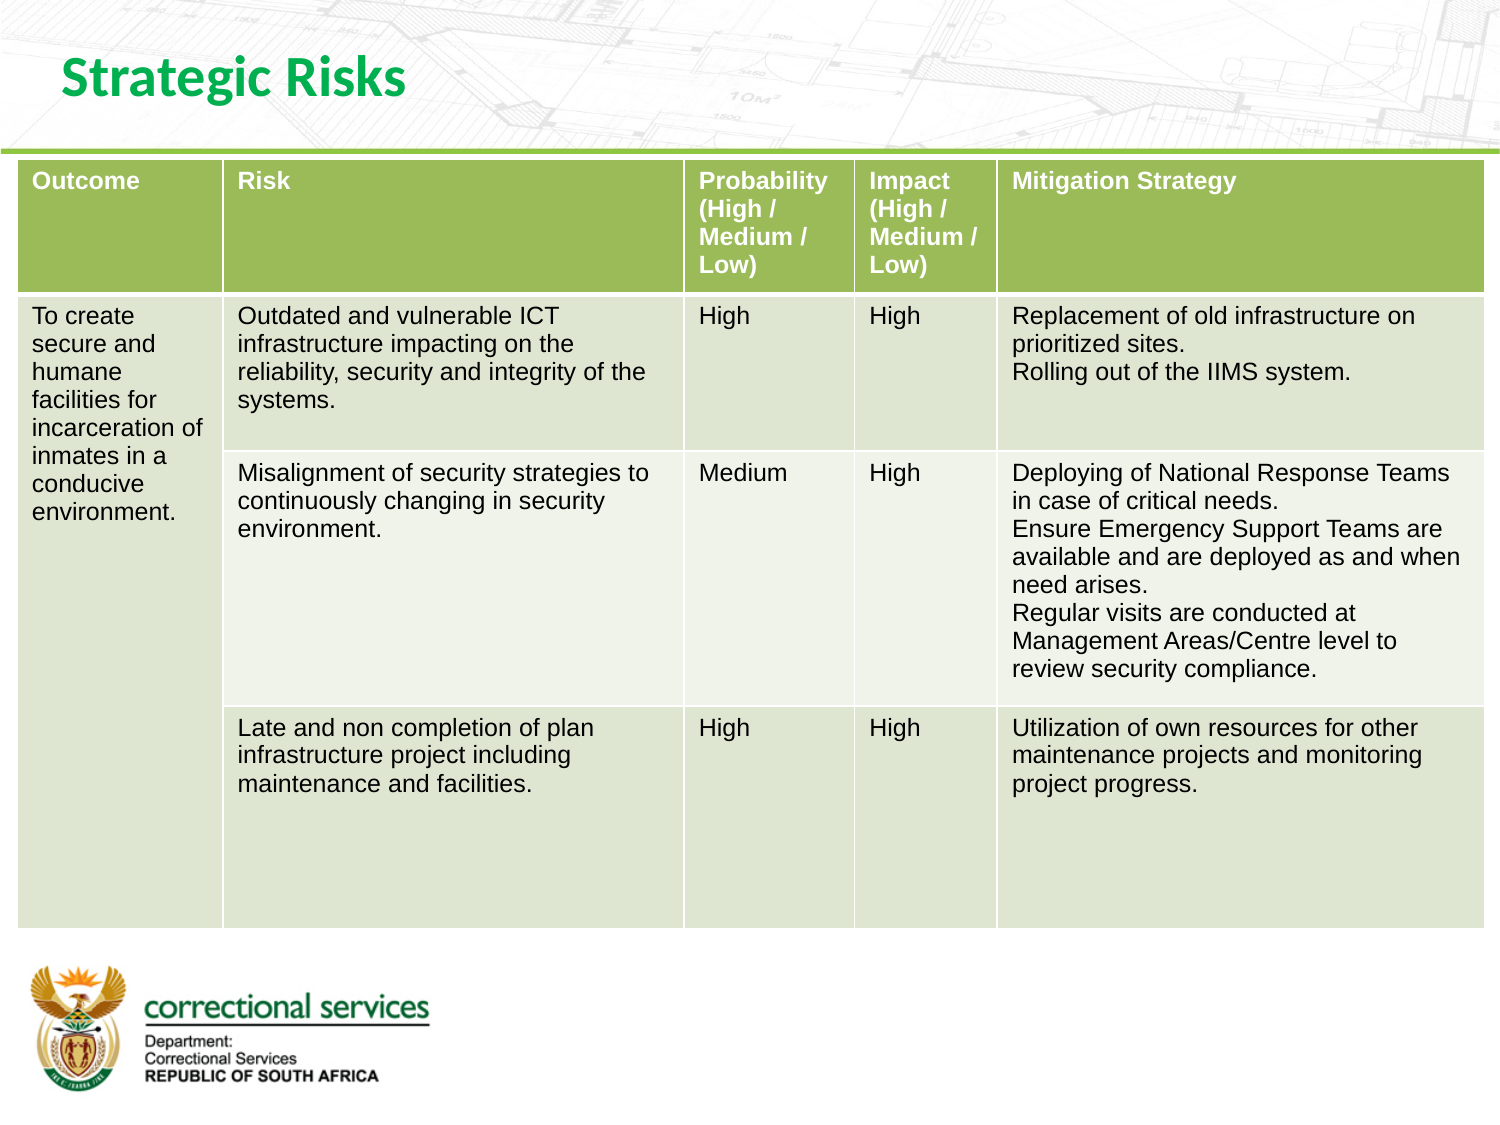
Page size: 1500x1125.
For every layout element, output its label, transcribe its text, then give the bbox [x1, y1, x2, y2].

table_cell High [685, 297, 854, 450]
table_header Mitigation Strategy [998, 160, 1484, 292]
table_cell Late and non completion of plan infrastructure project including maintenance and facilities. [224, 707, 683, 928]
table_header Impact (High / Medium / Low) [855, 160, 996, 292]
picture [0, 0, 1500, 154]
table_cell Misalignment of security strategies to continuously changing in security environment. [224, 452, 683, 705]
table_header Probability (High / Medium / Low) [685, 160, 854, 292]
table_cell High [855, 297, 996, 450]
table_cell Medium [685, 452, 854, 705]
table_header Risk [224, 160, 683, 292]
picture [0, 936, 481, 1125]
table_cell Replacement of old infrastructure on prioritized sites. Rolling out of the IIMS system. [998, 297, 1484, 450]
table_cell Utilization of own resources for other maintenance projects and monitoring project progress. [998, 707, 1484, 928]
text_box Strategic Risks [47, 30, 1465, 116]
table_cell High [685, 707, 854, 928]
table_cell High [855, 707, 996, 928]
table_cell High [855, 452, 996, 705]
table_cell To create secure and humane facilities for incarceration of inmates in a conducive environment. [18, 297, 222, 928]
table_cell Outdated and vulnerable ICT infrastructure impacting on the reliability, security and integrity of the systems. [224, 297, 683, 450]
table_header Outcome [18, 160, 222, 292]
table_cell Deploying of National Response Teams in case of critical needs. Ensure Emergency Support Teams are available and are deployed as and when need arises. Regular visits are conducted at Management Areas/Centre level to review security compliance. [998, 452, 1484, 705]
